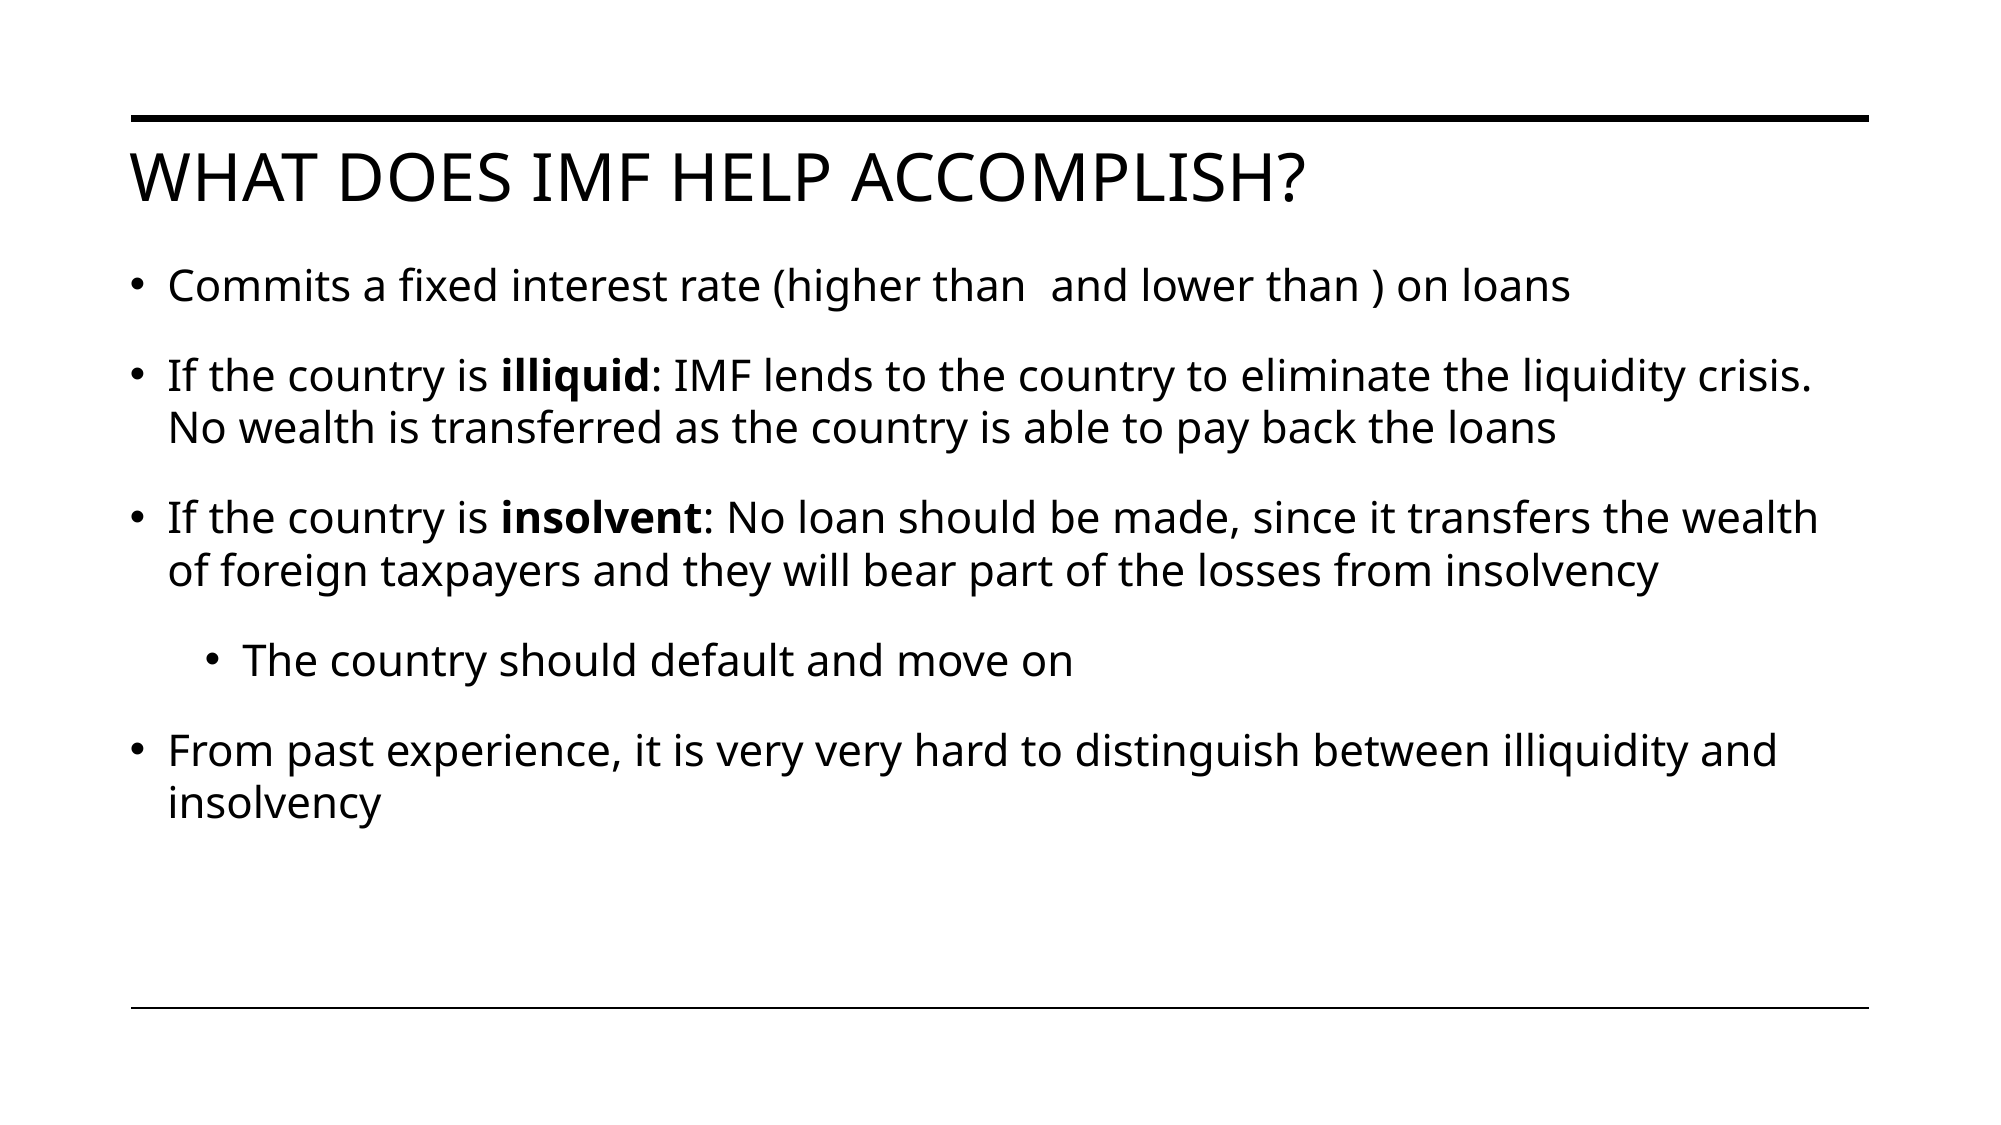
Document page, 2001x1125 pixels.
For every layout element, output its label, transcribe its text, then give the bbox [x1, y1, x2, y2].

title What does IMF Help accomplish? [114, 127, 1869, 250]
